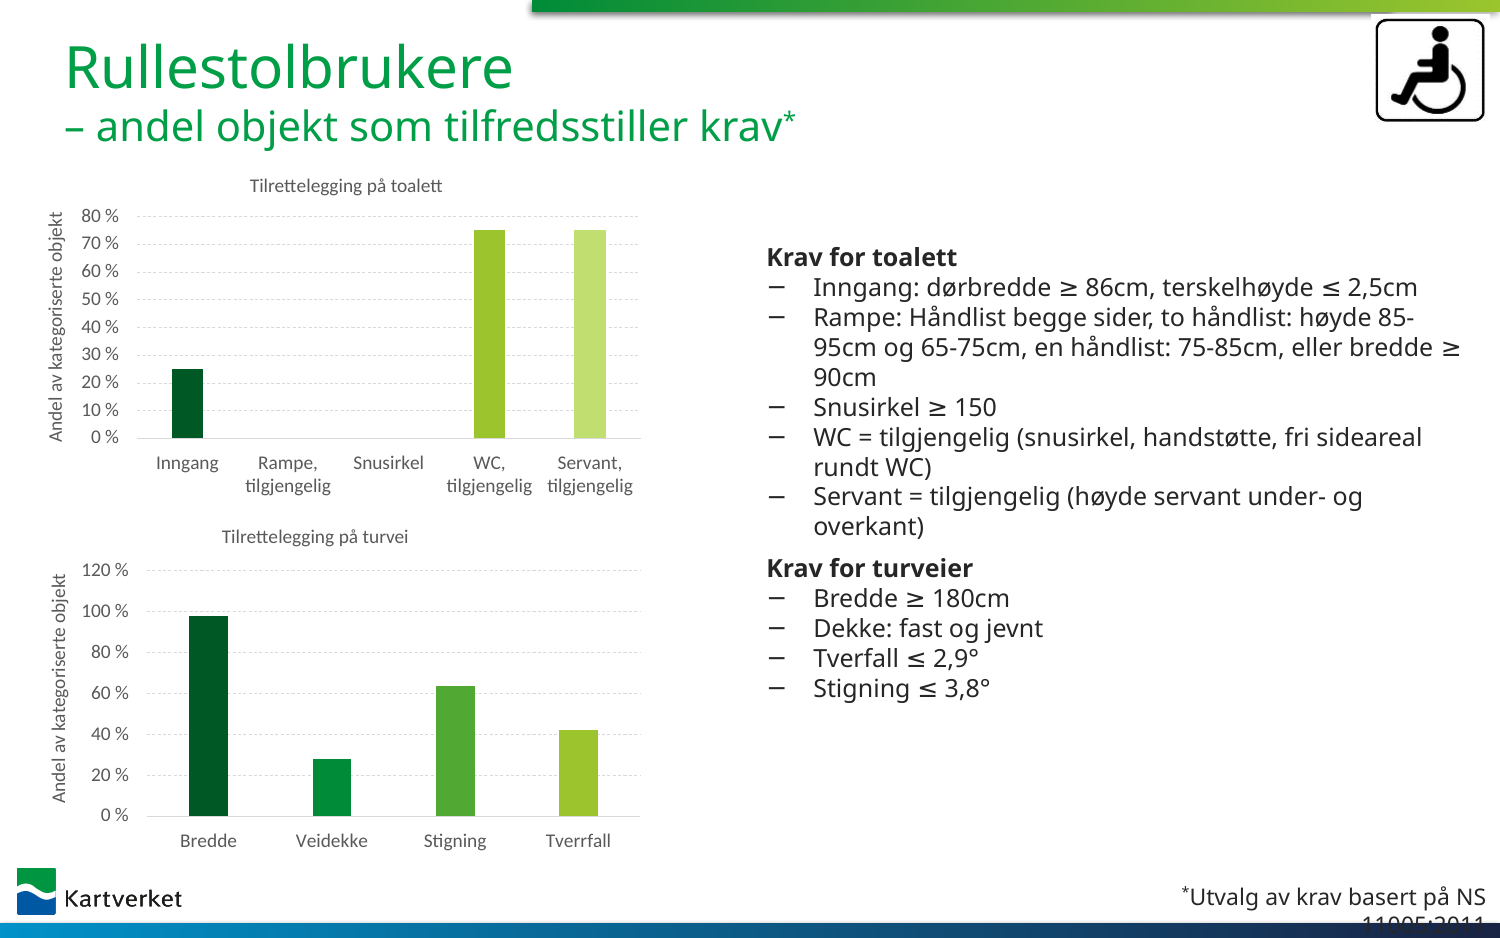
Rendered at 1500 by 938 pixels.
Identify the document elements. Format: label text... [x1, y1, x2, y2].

text_box Rullestolbrukere – andel objekt som tilfredsstiller krav* [49, 14, 1431, 158]
picture [1371, 13, 1491, 127]
picture [41, 520, 652, 859]
text_box Krav for toalett Inngang: dørbredde ≥ 86cm, terskelhøyde ≤ 2,5cm Rampe: Håndlist begge sider, to håndlist: høyde 85-95cm og 65-75cm, en håndlist: 75-85cm, eller bredde ≥ 90cm Snusirkel ≥ 150 WC = tilgjengelig (snusirkel, handstøtte, fri sideareal rundt WC) Servant = tilgjengelig (høyde servant under- og overkant) [751, 234, 1483, 545]
picture [41, 166, 652, 505]
text_box *Utvalg av krav basert på NS 11005:2011 [1068, 873, 1500, 938]
text_box Krav for turveier Bredde ≥ 180cm Dekke: fast og jevnt Tverfall ≤ 2,9° Stigning ≤ 3,8° [751, 545, 1483, 710]
